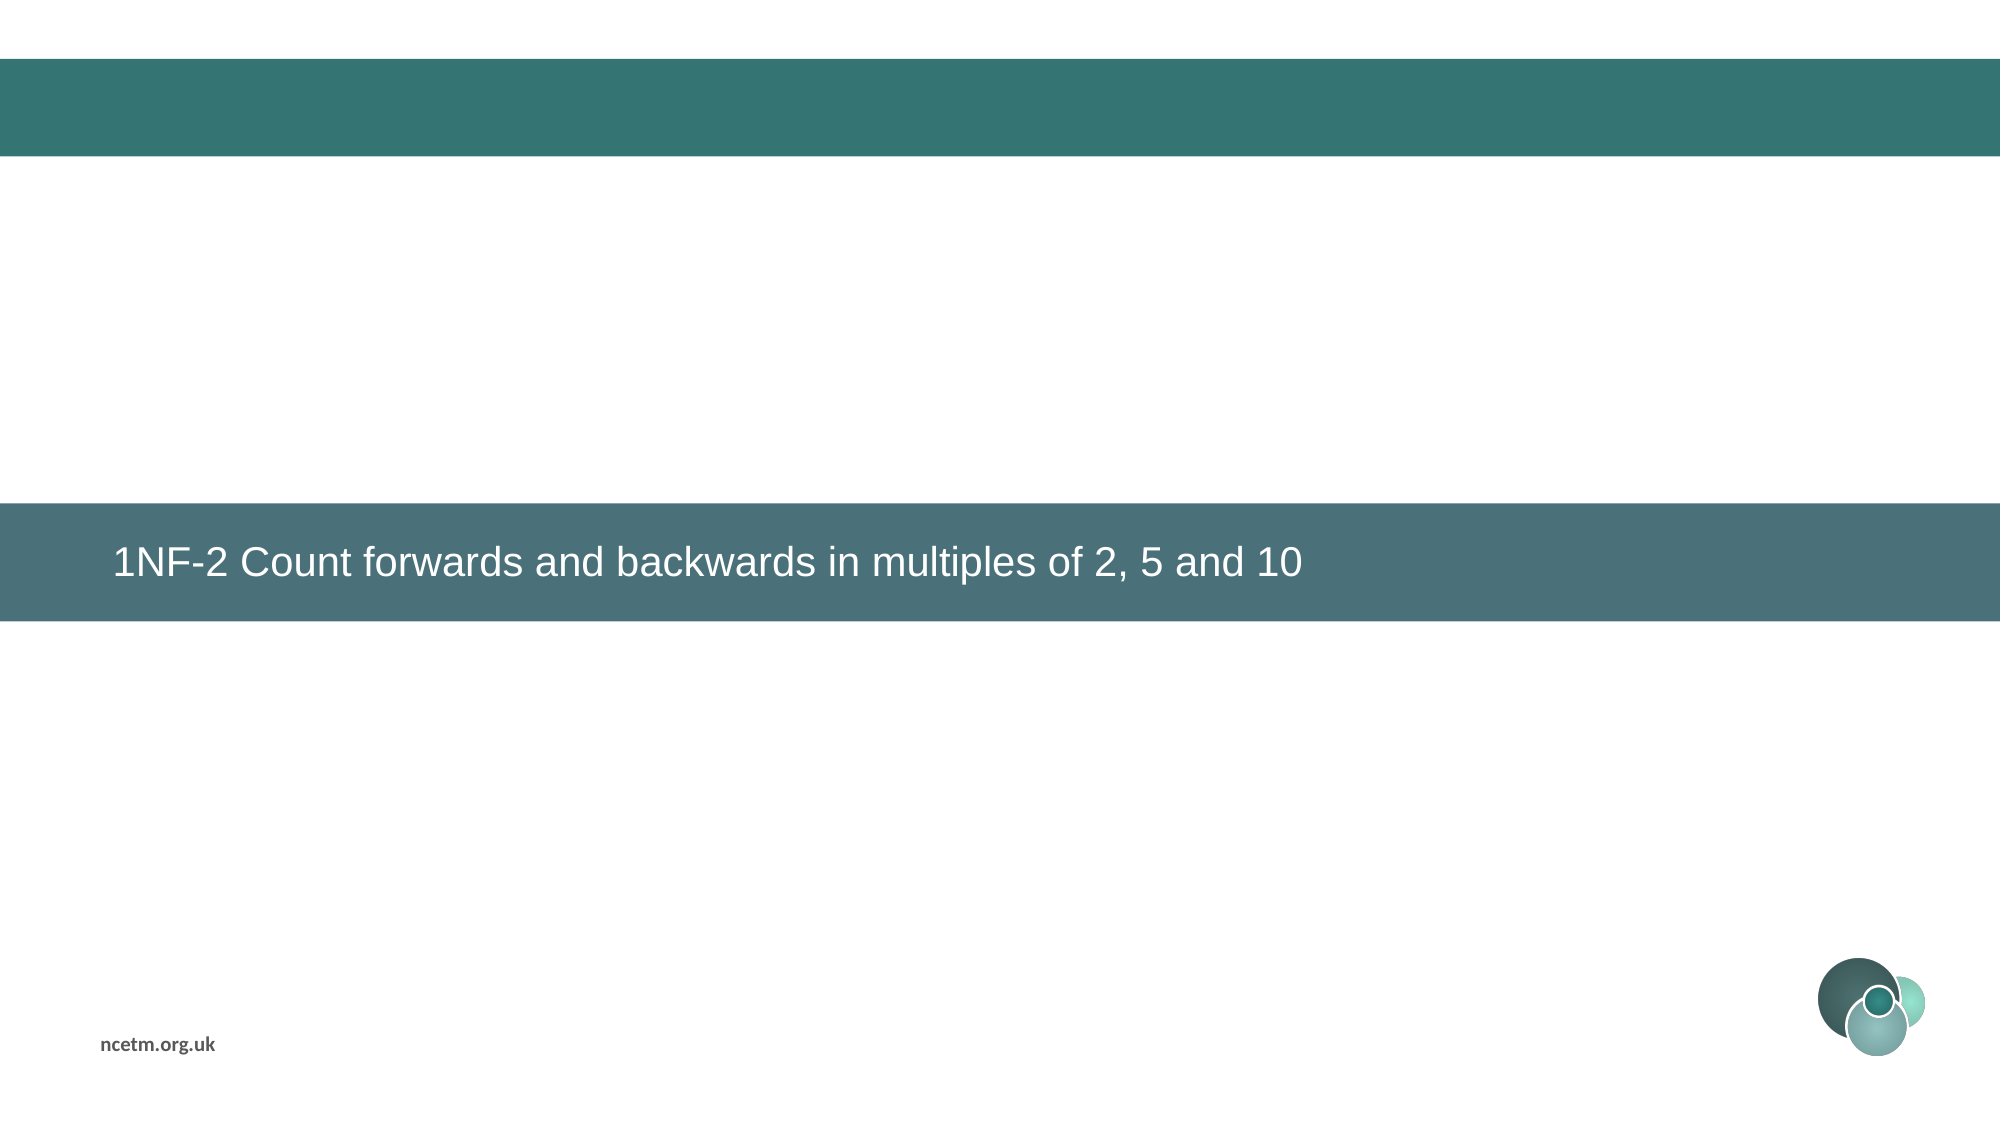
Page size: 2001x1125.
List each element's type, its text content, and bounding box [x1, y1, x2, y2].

text_box [0, 503, 2000, 622]
text_box 1NF-2 Count forwards and backwards in multiples of 2, 5 and 10 [97, 527, 1945, 598]
picture [1818, 958, 1925, 1056]
